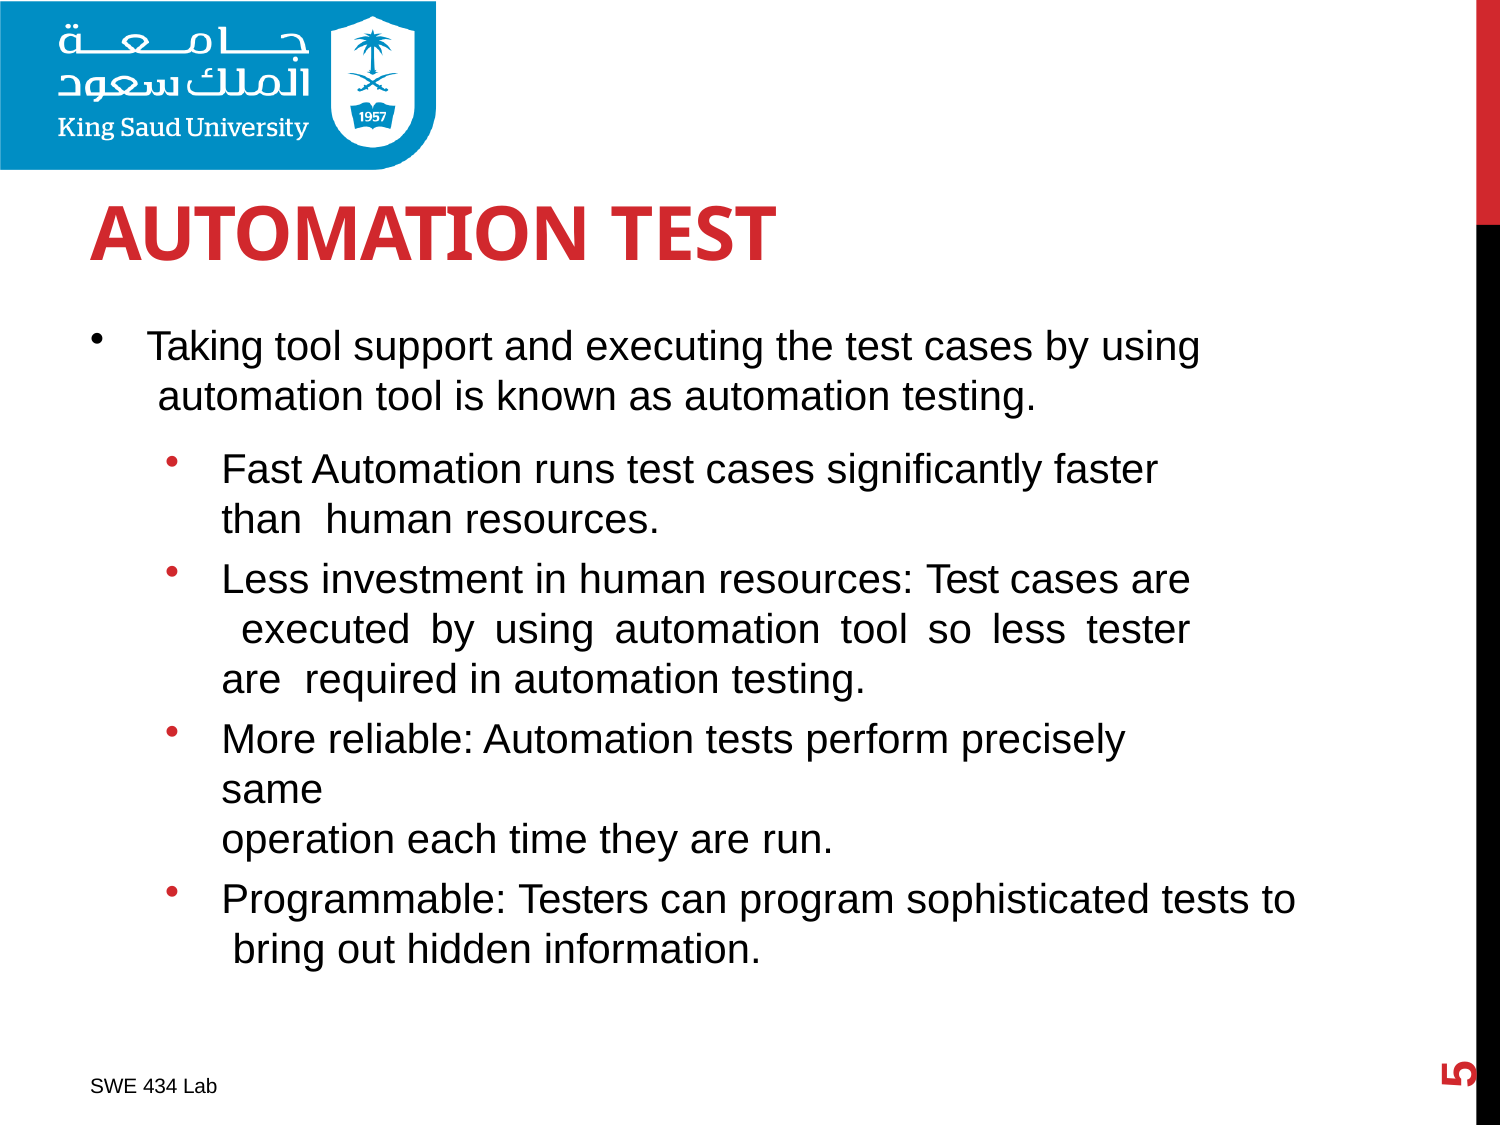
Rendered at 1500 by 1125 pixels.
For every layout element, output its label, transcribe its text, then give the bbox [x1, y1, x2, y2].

text_box 5 [1433, 1058, 1489, 1091]
text_box Taking tool support and executing the test cases by using automation tool is known as automation testing. Fast Automation runs test cases significantly faster than human resources. Less investment in human resources: Test cases are executed by using automation tool so less tester are required in automation testing. More reliable: Automation tests perform precisely same operation each time they are run. Programmable: Testers can program sophisticated tests to bring out hidden information. [87, 318, 1298, 972]
footer SWE 434 Lab [87, 1074, 220, 1125]
title AUTOMATION TEST [75, 184, 1425, 373]
text_box [0, 0, 438, 175]
